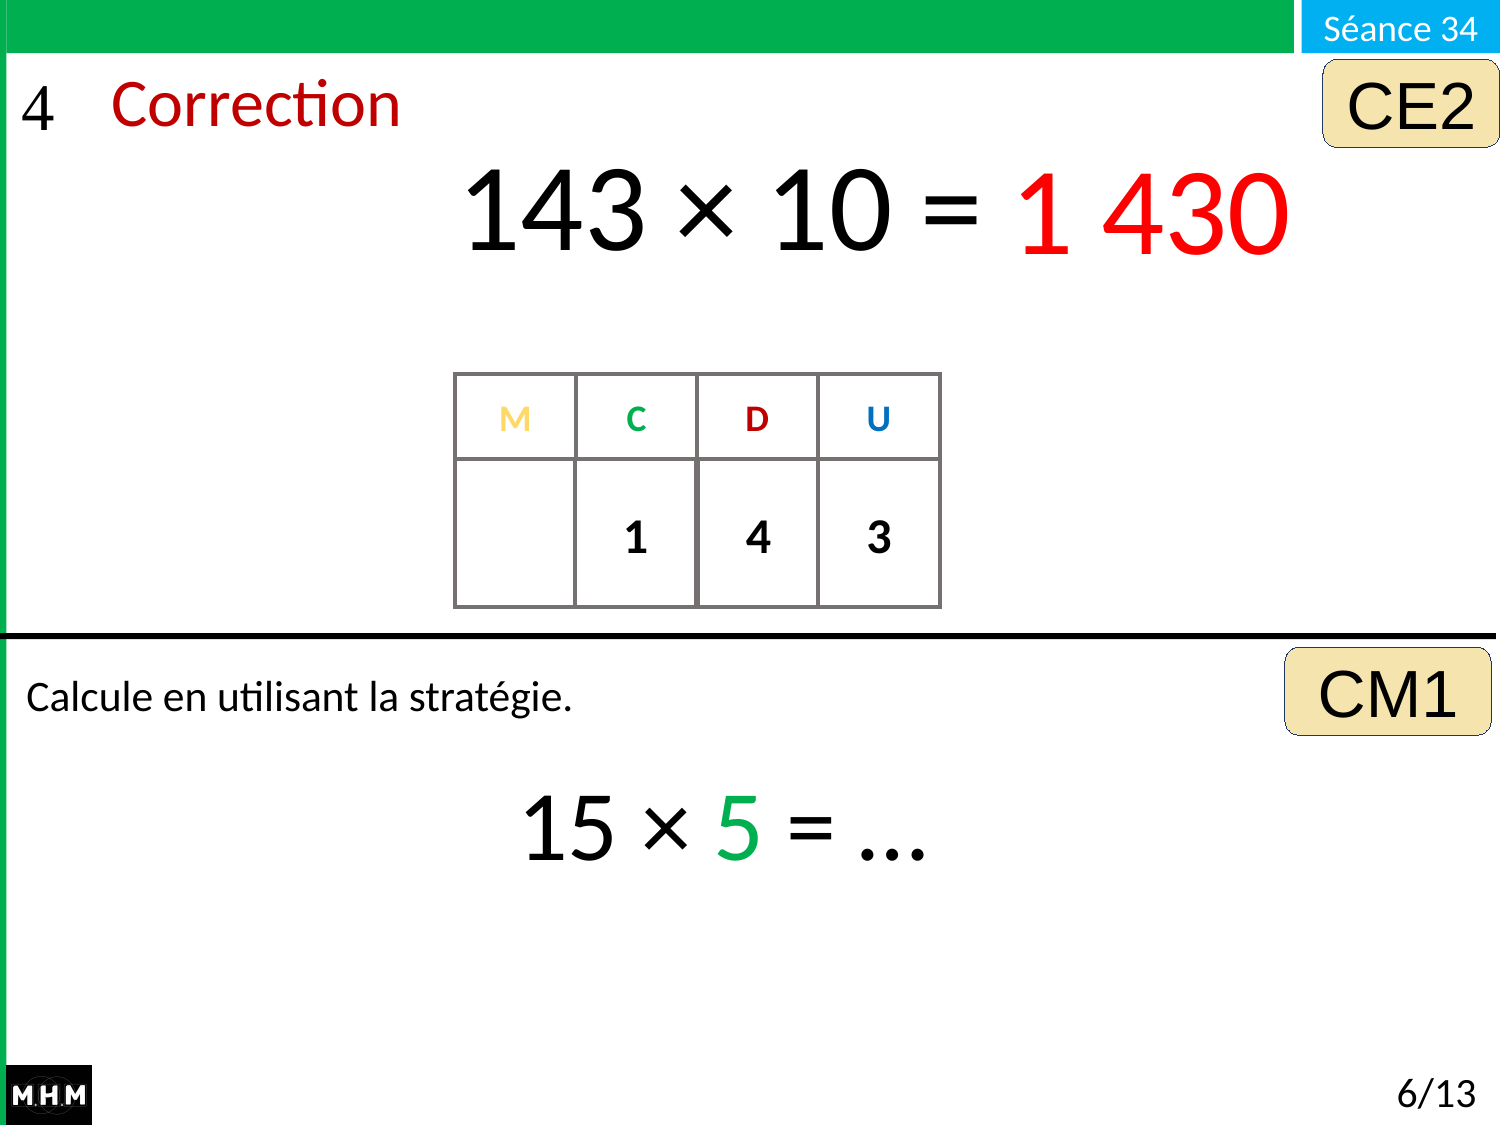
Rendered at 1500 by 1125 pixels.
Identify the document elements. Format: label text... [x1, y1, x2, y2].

title Correction [96, 60, 1330, 150]
text_box Calcule en utilisant la stratégie. [11, 652, 661, 743]
text_box 1 [573, 457, 698, 609]
text_box C [578, 372, 699, 457]
text_box CE2 [1322, 59, 1500, 148]
text_box M [453, 372, 578, 457]
list 6/13 [1373, 1064, 1500, 1125]
text_box 4 [698, 457, 816, 609]
picture [6, 1065, 92, 1125]
text_box 143 × 10 = [442, 118, 1243, 283]
text_box 3 [816, 457, 942, 609]
text_box 15 × 5 = … [497, 752, 949, 888]
text_box D [699, 372, 816, 457]
text_box 1 430 [995, 122, 1337, 287]
text_box CM1 [1284, 647, 1492, 736]
text_box U [816, 372, 942, 457]
text_box [453, 457, 573, 609]
